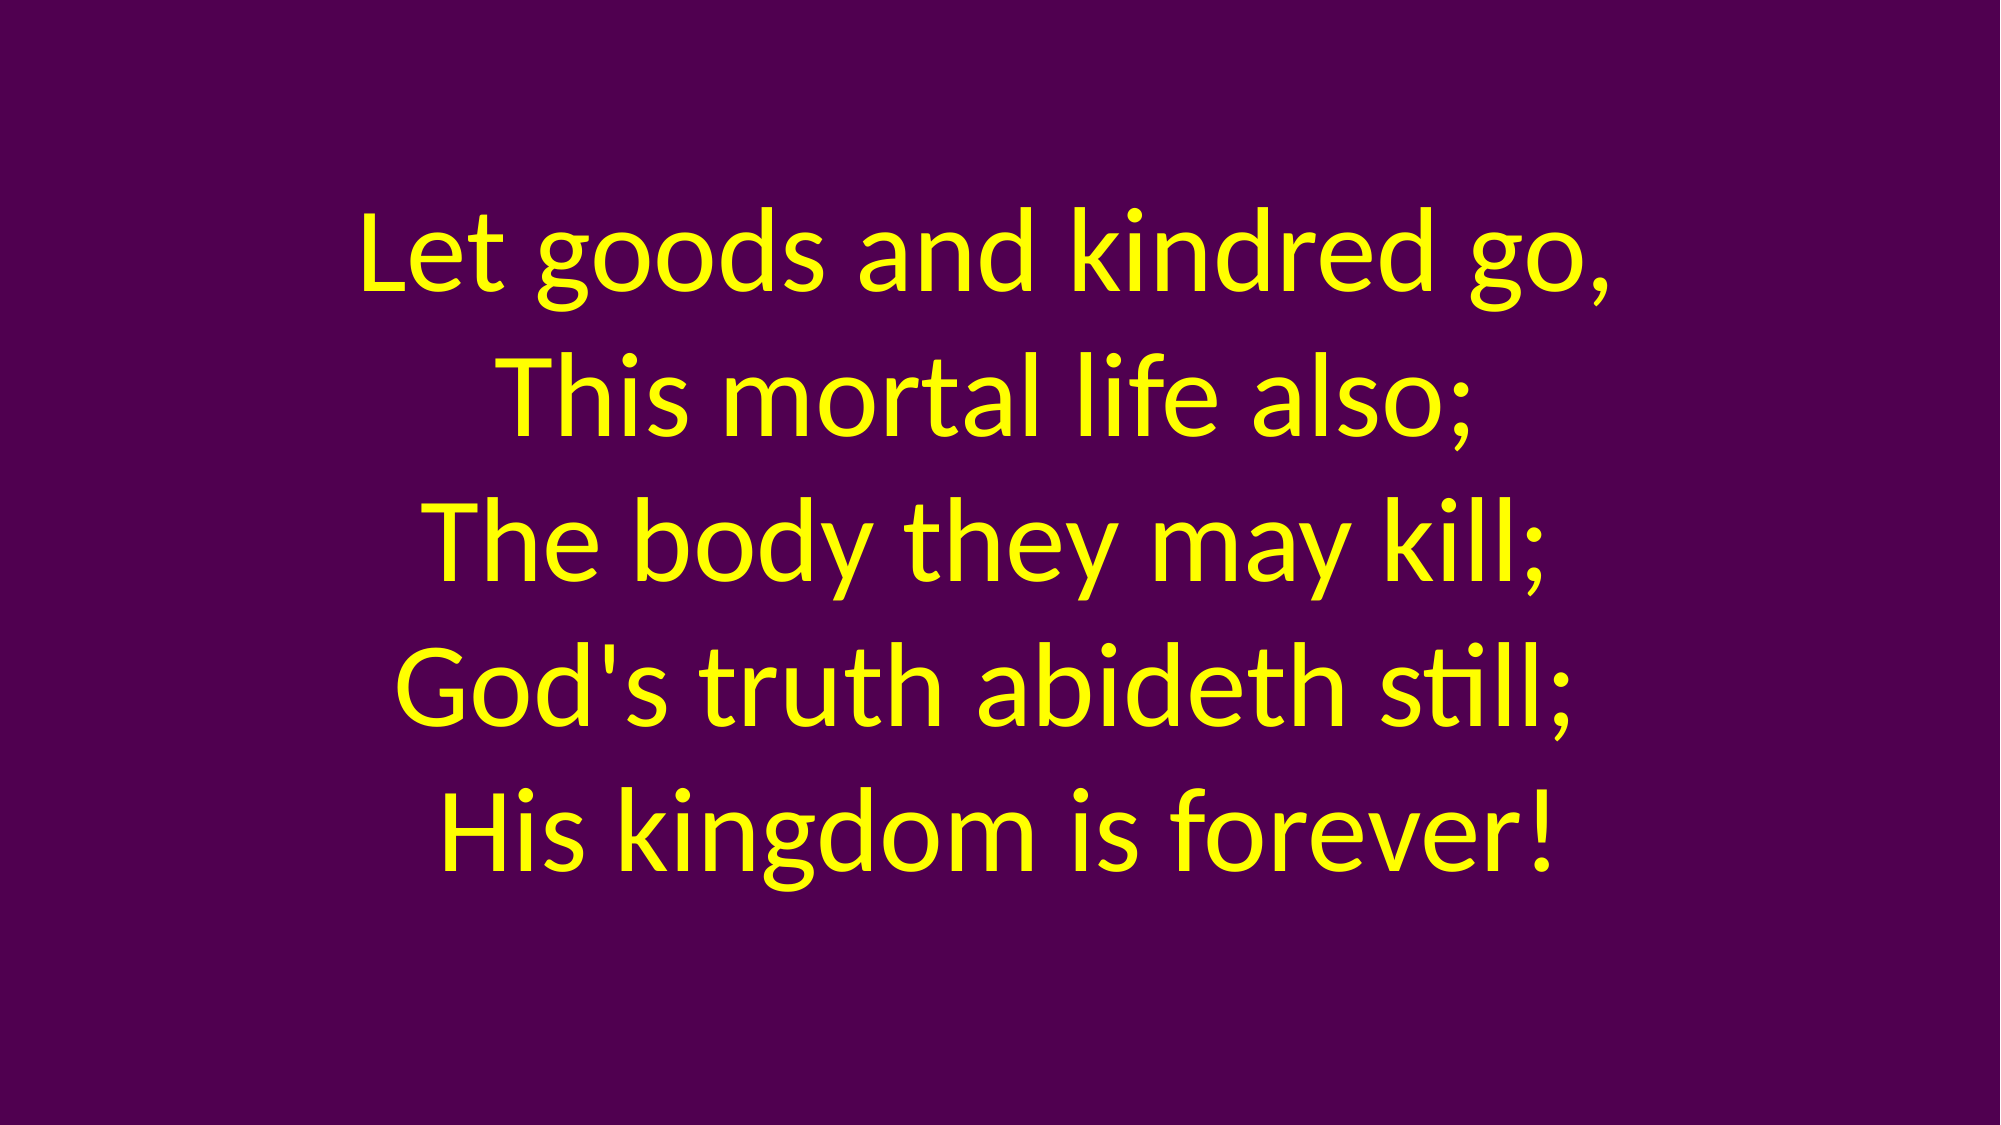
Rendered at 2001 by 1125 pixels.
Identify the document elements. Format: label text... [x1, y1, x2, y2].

text_box Let goods and kindred go, This mortal life also; The body they may kill; God's truth abideth still; His kingdom is forever! [0, 162, 2000, 903]
